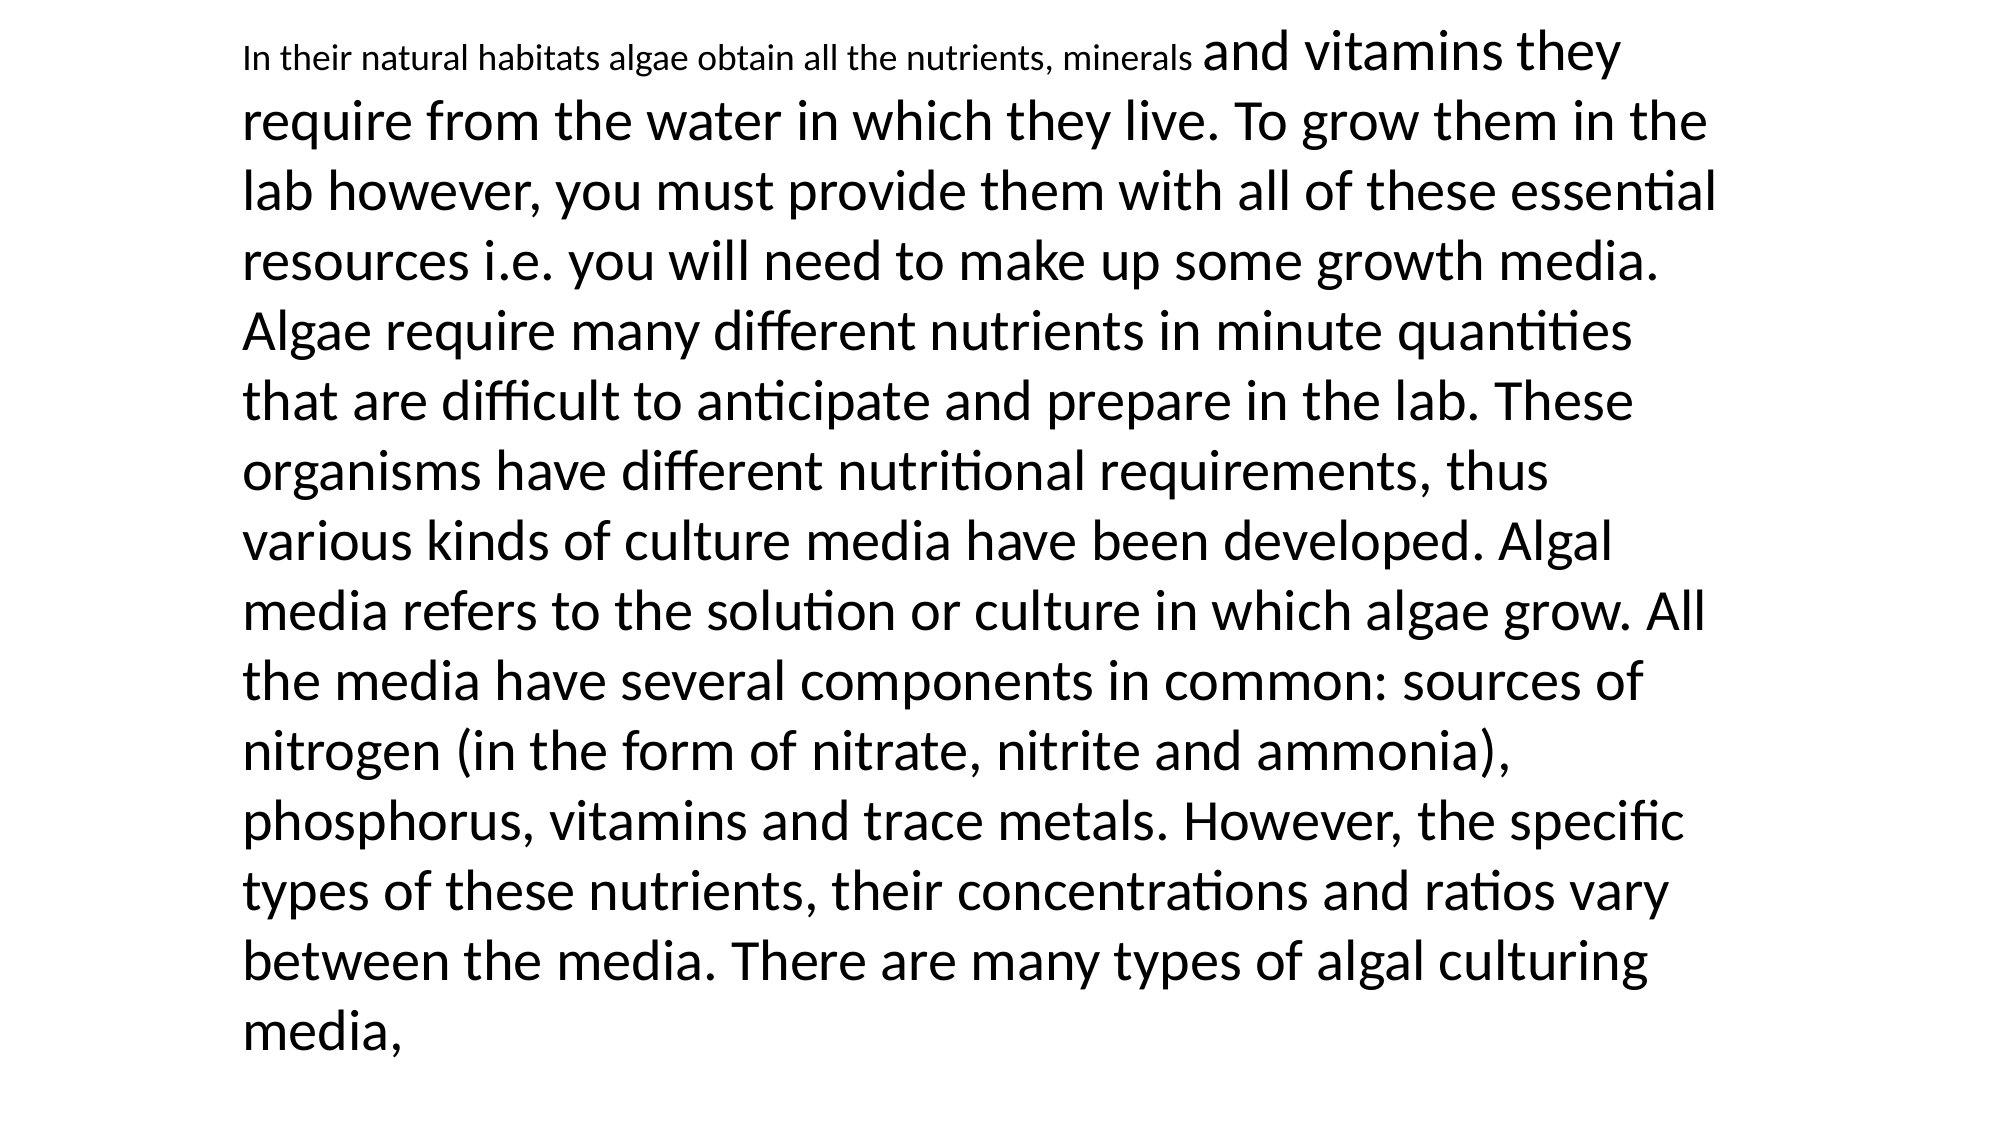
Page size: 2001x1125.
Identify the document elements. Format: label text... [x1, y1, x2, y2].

text_box In their natural habitats algae obtain all the nutrients, minerals and vitamins they require from the water in which they live. To grow them in the lab however, you must provide them with all of these essential resources i.e. you will need to make up some growth media. Algae require many different nutrients in minute quantities that are difficult to anticipate and prepare in the lab. These organisms have different nutritional requirements, thus various kinds of culture media have been developed. Algal media refers to the solution or culture in which algae grow. All the media have several components in common: sources of nitrogen (in the form of nitrate, nitrite and ammonia), phosphorus, vitamins and trace metals. However, the specific types of these nutrients, their concentrations and ratios vary between the media. There are many types of algal culturing media, [227, 4, 1738, 1070]
